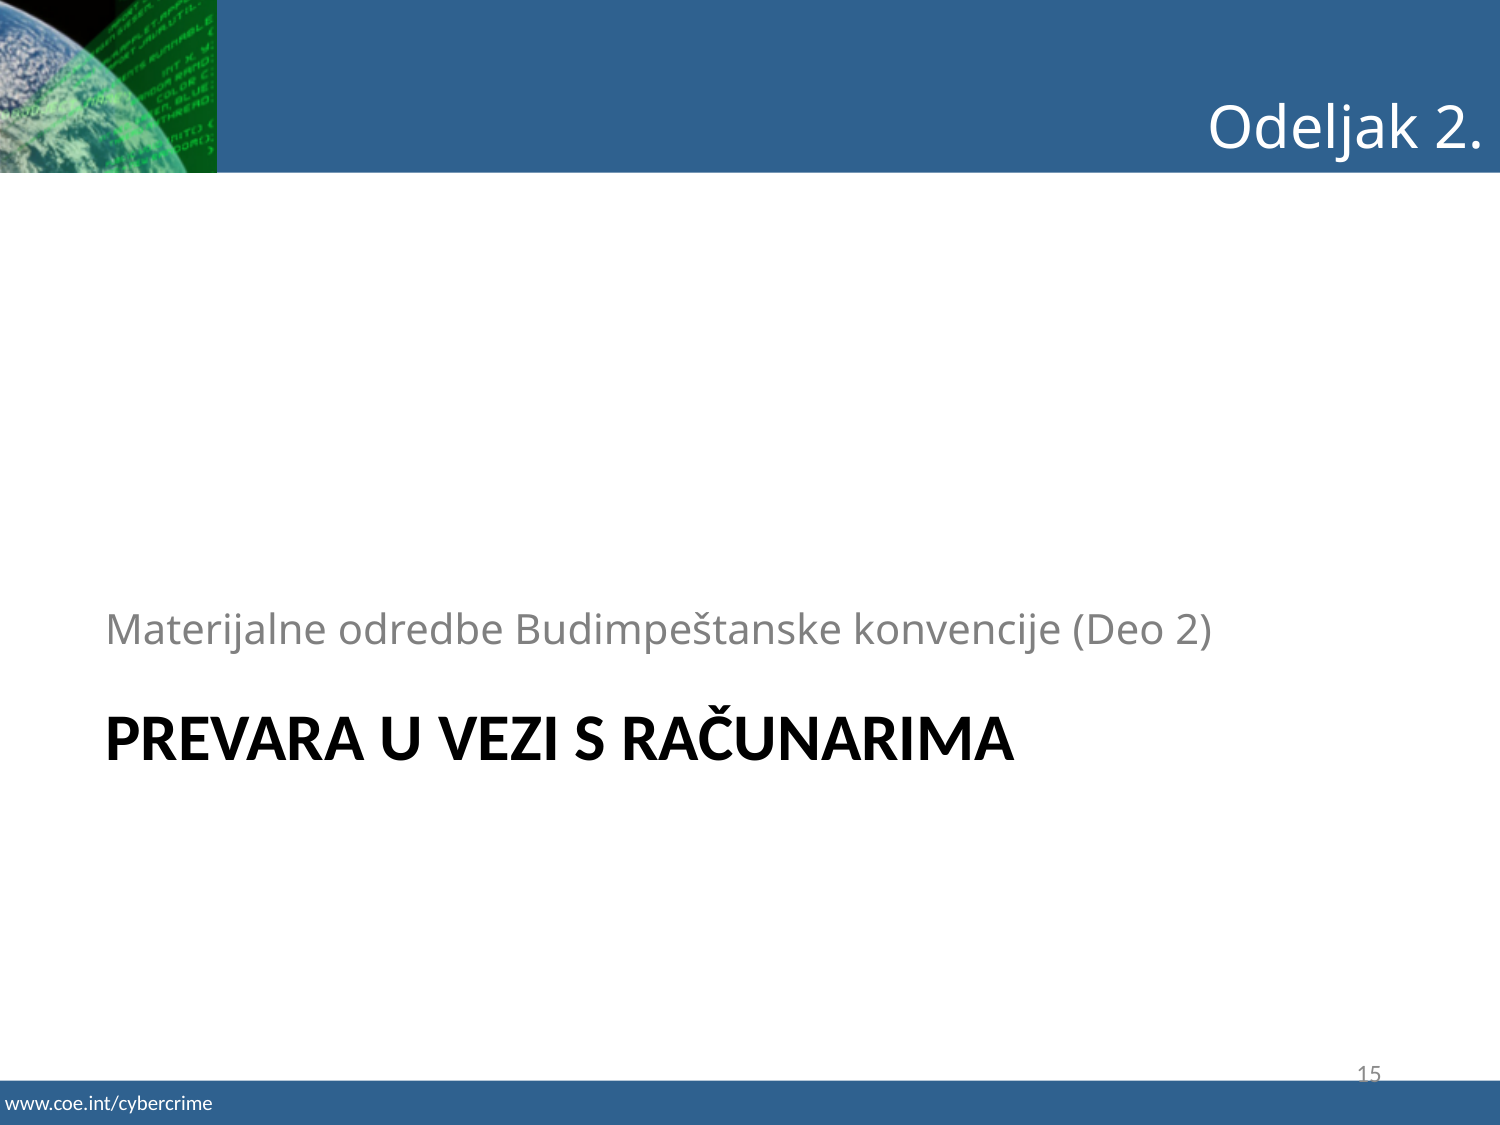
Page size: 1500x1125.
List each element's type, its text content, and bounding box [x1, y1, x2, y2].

picture [0, 0, 217, 173]
list Odeljak 2. [461, 0, 1500, 170]
slide_number 15 [1059, 1042, 1397, 1103]
list Materijalne odredbe Budimpeštanske konvencije (Deo 2) [90, 601, 1385, 674]
title PREVARA U VEZI S RAČUNARIMA [90, 695, 1385, 942]
